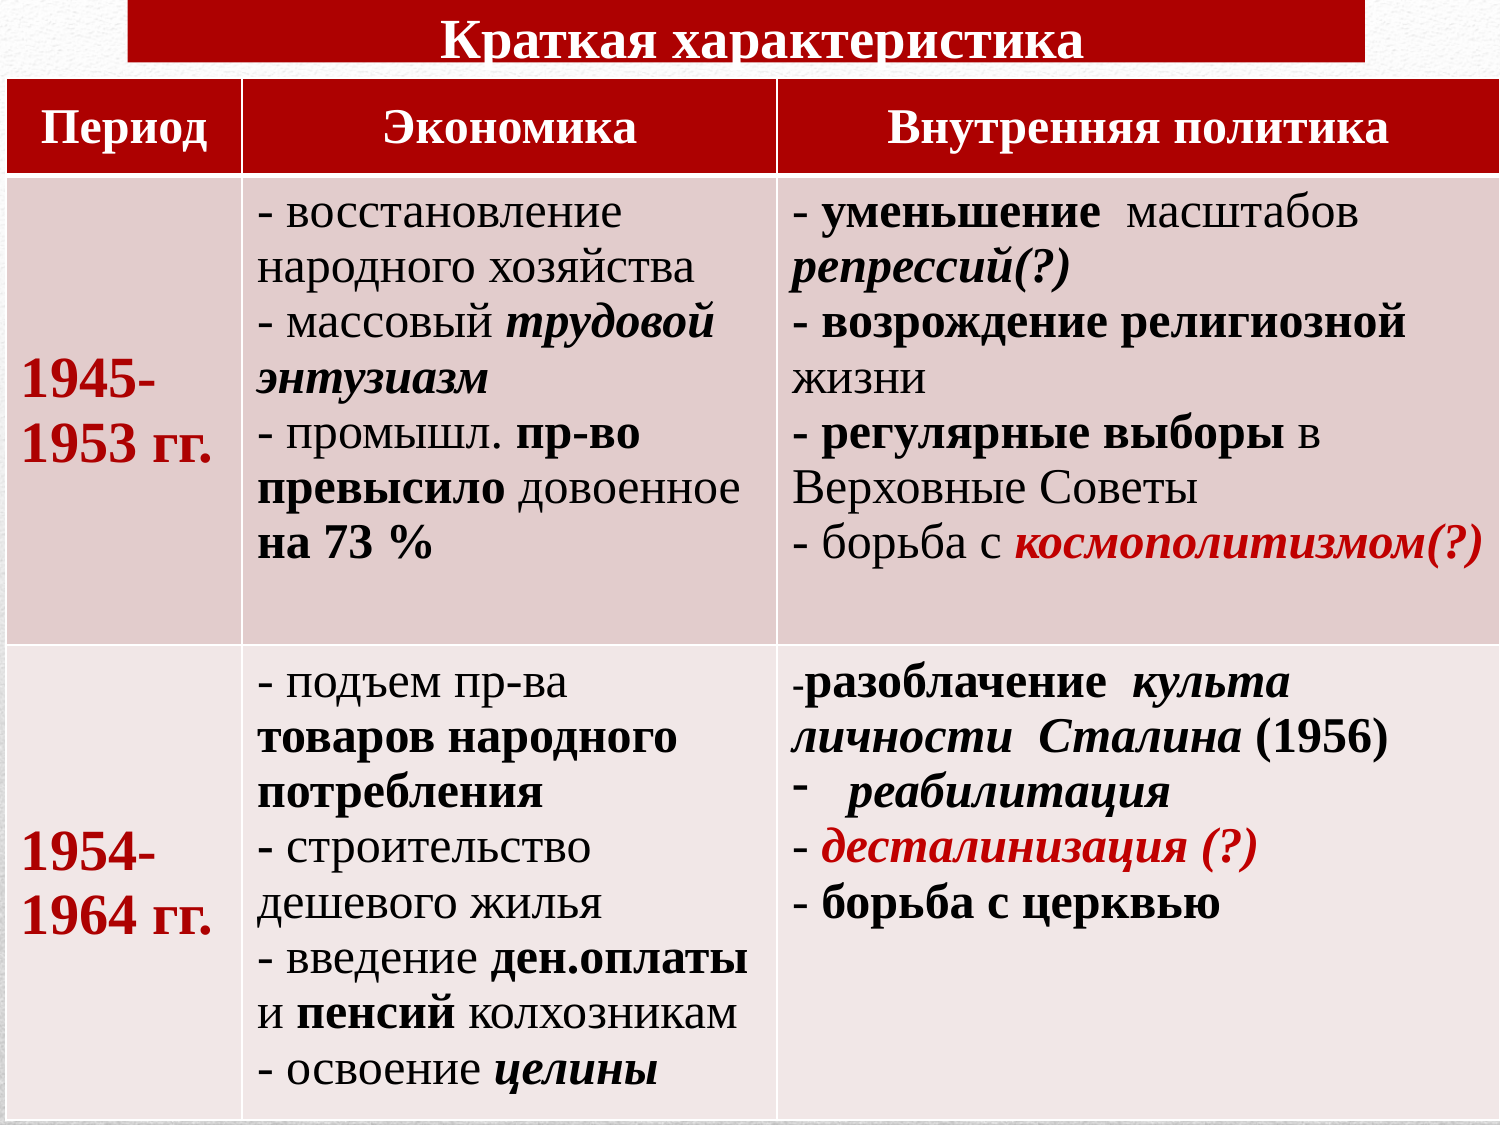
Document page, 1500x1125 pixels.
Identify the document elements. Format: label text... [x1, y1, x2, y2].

table_header Внутренняя политика [778, 79, 1499, 173]
table_header Период [7, 79, 241, 173]
table_cell 1945- 1953 гг. [7, 178, 241, 644]
table_cell 1954- 1964 гг. [7, 646, 241, 1119]
table_cell - уменьшение масштабов репрессий(?) - возрождение религиозной жизни - регулярные выборы в Верховные Советы - борьба с космополитизмом(?) [778, 178, 1499, 644]
table_cell -разоблачение культа личности Сталина (1956) реабилитация - десталинизация (?) - борьба с церквью [778, 646, 1499, 1119]
table_cell - подъем пр-ва товаров народного потребления - строительство дешевого жилья - введение ден.оплаты и пенсий колхозникам - освоение целины [243, 646, 776, 1119]
title Краткая характеристика [206, 0, 1320, 79]
table_cell - восстановление народного хозяйства - массовый трудовой энтузиазм - промышл. пр-во превысило довоенное на 73 % [243, 178, 776, 644]
table_header Экономика [243, 79, 776, 173]
